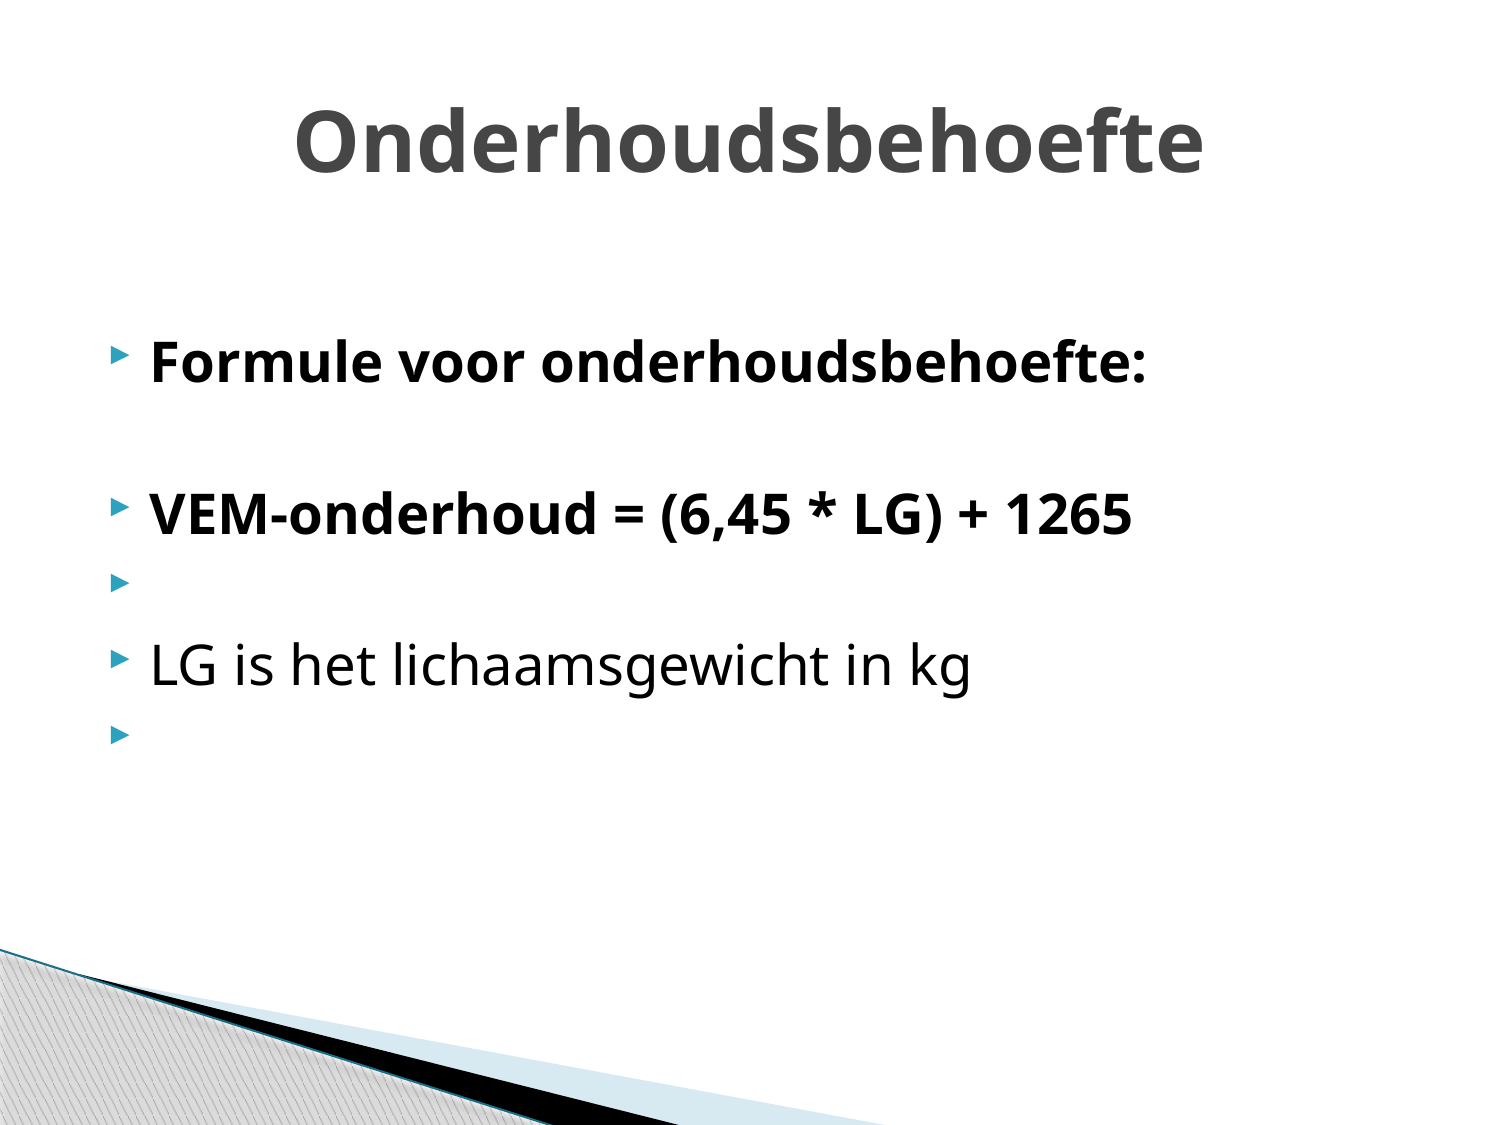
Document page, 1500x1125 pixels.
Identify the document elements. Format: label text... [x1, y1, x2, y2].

list Formule voor onderhoudsbehoefte: VEM-onderhoud = (6,45 * LG) + 1265 LG is het lichaamsgewicht in kg [75, 243, 1425, 986]
title Onderhoudsbehoefte [75, 45, 1425, 233]
